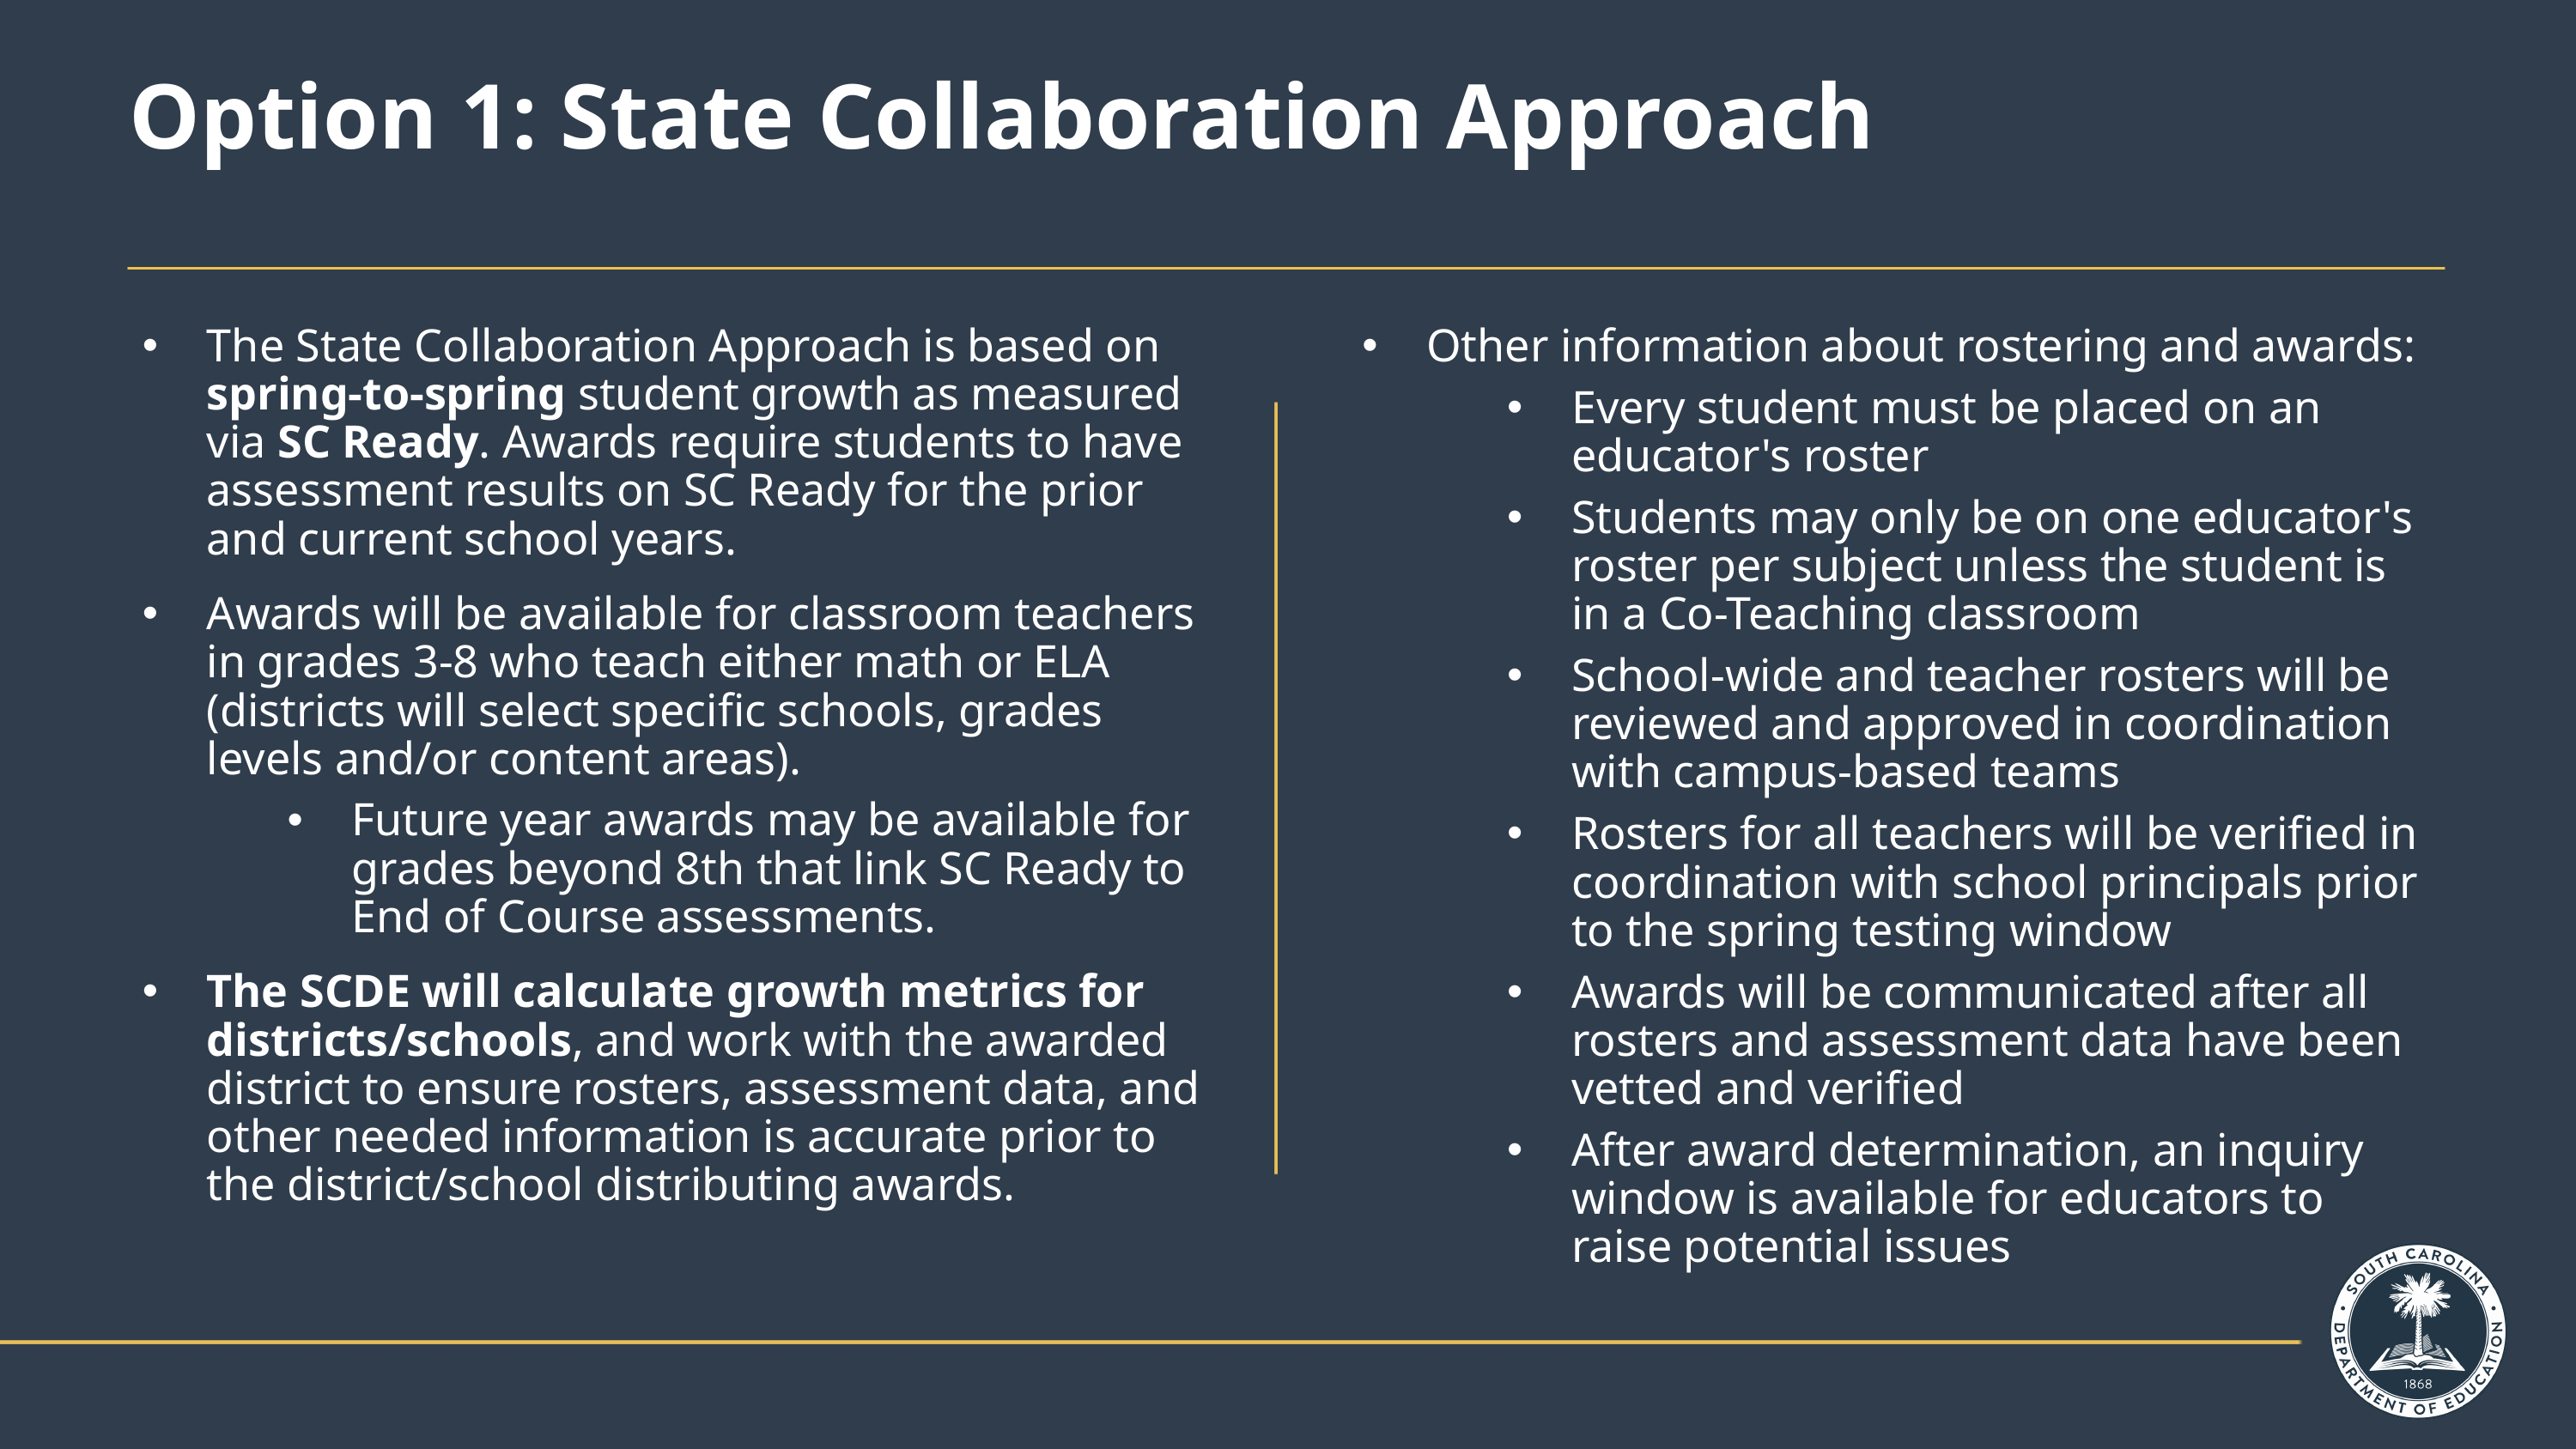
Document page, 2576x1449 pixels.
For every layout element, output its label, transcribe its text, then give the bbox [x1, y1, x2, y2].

list Other information about rostering and awards: Every student must be placed on an educator's roster Students may only be on one educator's roster per subject unless the student is in a Co-Teaching classroom School-wide and teacher rosters will be reviewed and approved in coordination with campus-based teams Rosters for all teachers will be verified in coordination with school principals prior to the spring testing window Awards will be communicated after all rosters and assessment data have been vetted and verified After award determination, an inquiry window is available for educators to raise potential issues [1349, 316, 2445, 1213]
picture [2329, 1243, 2507, 1420]
title Option 1: State Collaboration Approach [129, 76, 2440, 319]
list The State Collaboration Approach is based on spring-to-spring student growth as measured via SC Ready. Awards require students to have assessment results on SC Ready for the prior and current school years. Awards will be available for classroom teachers in grades 3-8 who teach either math or ELA (districts will select specific schools, grades levels and/or content areas). Future year awards may be available for grades beyond 8th that link SC Ready to End of Course assessments. The SCDE will calculate growth metrics for districts/schools, and work with the awarded district to ensure rosters, assessment data, and other needed information is accurate prior to the district/school distributing awards. [129, 316, 1224, 1213]
picture [889, 403, 1663, 1174]
